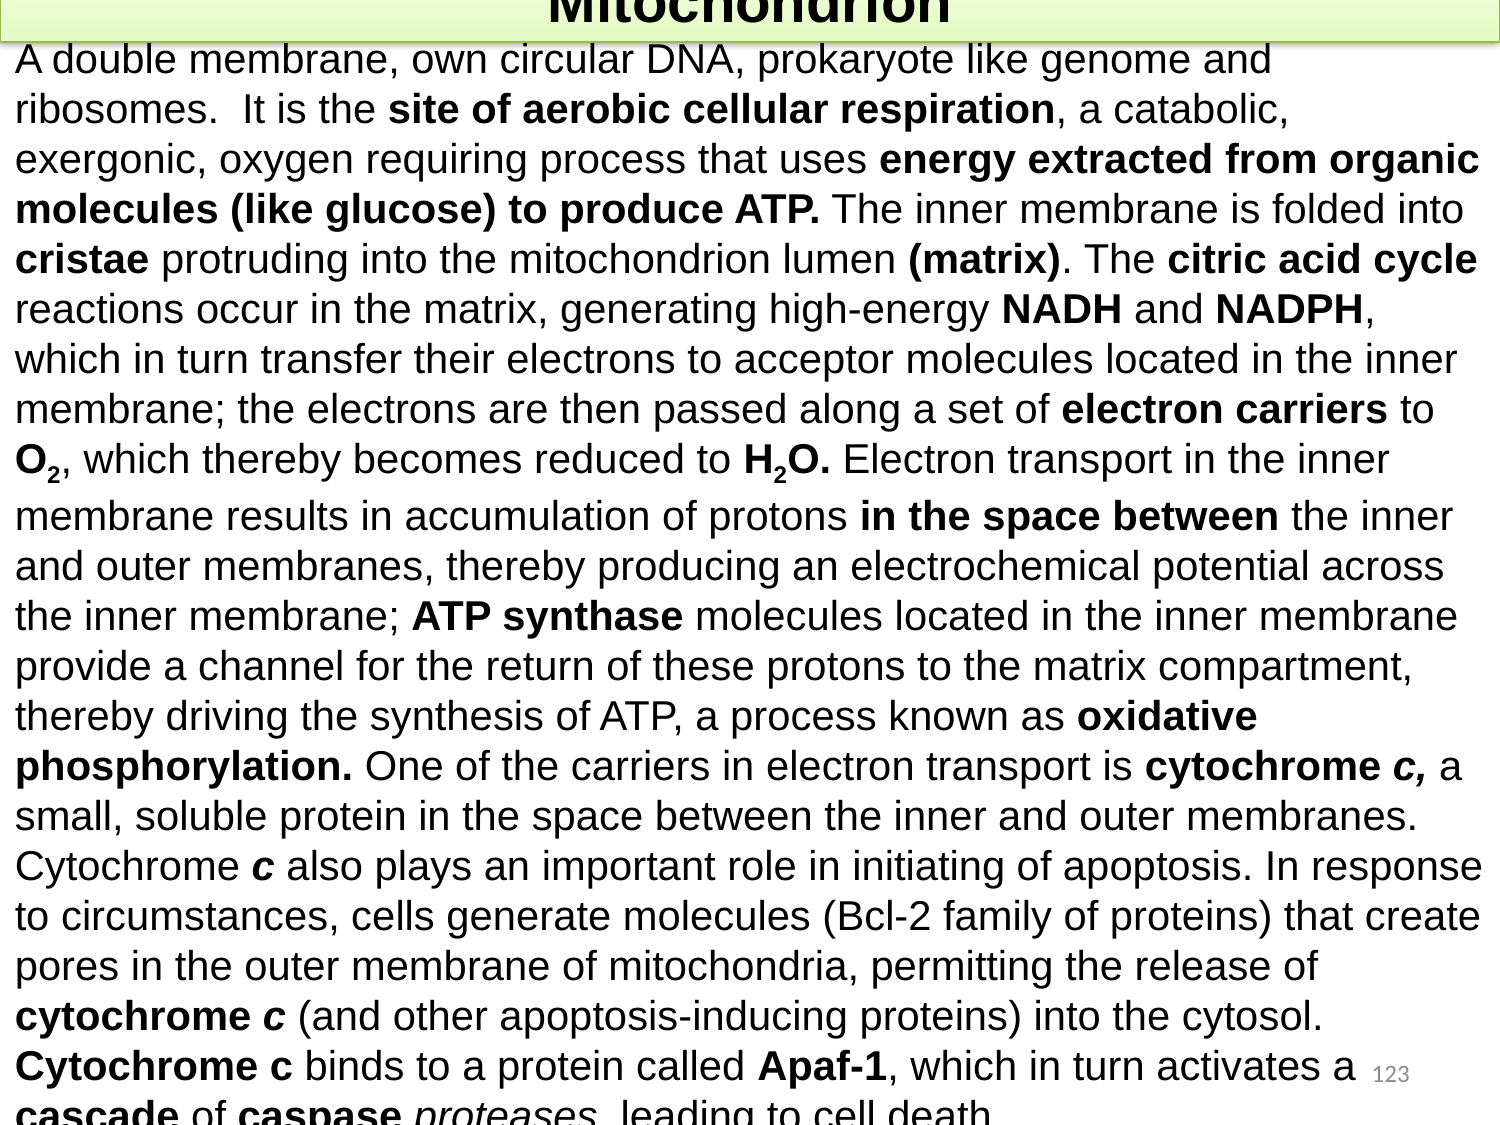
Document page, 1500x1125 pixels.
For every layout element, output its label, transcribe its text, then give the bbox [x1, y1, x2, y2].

text_box Mitochondrion [0, 0, 1500, 43]
text_box A double membrane, own circular DNA, prokaryote like genome and ribosomes. It is the site of aerobic cellular respiration, a catabolic, exergonic, oxygen requiring process that uses energy extracted from organic molecules (like glucose) to produce ATP. The inner membrane is folded into cristae protruding into the mitochondrion lumen (matrix). The citric acid cycle reactions occur in the matrix, generating high-energy NADH and NADPH, which in turn transfer their electrons to acceptor molecules located in the inner membrane; the electrons are then passed along a set of electron carriers to O2, which thereby becomes reduced to H2O. Electron transport in the inner membrane results in accumulation of protons in the space between the inner and outer membranes, thereby producing an electrochemical potential across the inner membrane; ATP synthase molecules located in the inner membrane provide a channel for the return of these protons to the matrix compartment, thereby driving the synthesis of ATP, a process known as oxidative phosphorylation. One of the carriers in electron transport is cytochrome c, a small, soluble protein in the space between the inner and outer membranes. Cytochrome c also plays an important role in initiating of apoptosis. In response to circumstances, cells generate molecules (Bcl-2 family of proteins) that create pores in the outer membrane of mitochondria, permitting the release of cytochrome c (and other apoptosis-inducing proteins) into the cytosol. Cytochrome c binds to a protein called Apaf-1, which in turn activates a cascade of caspase proteases, leading to cell death. [0, 48, 1500, 1125]
